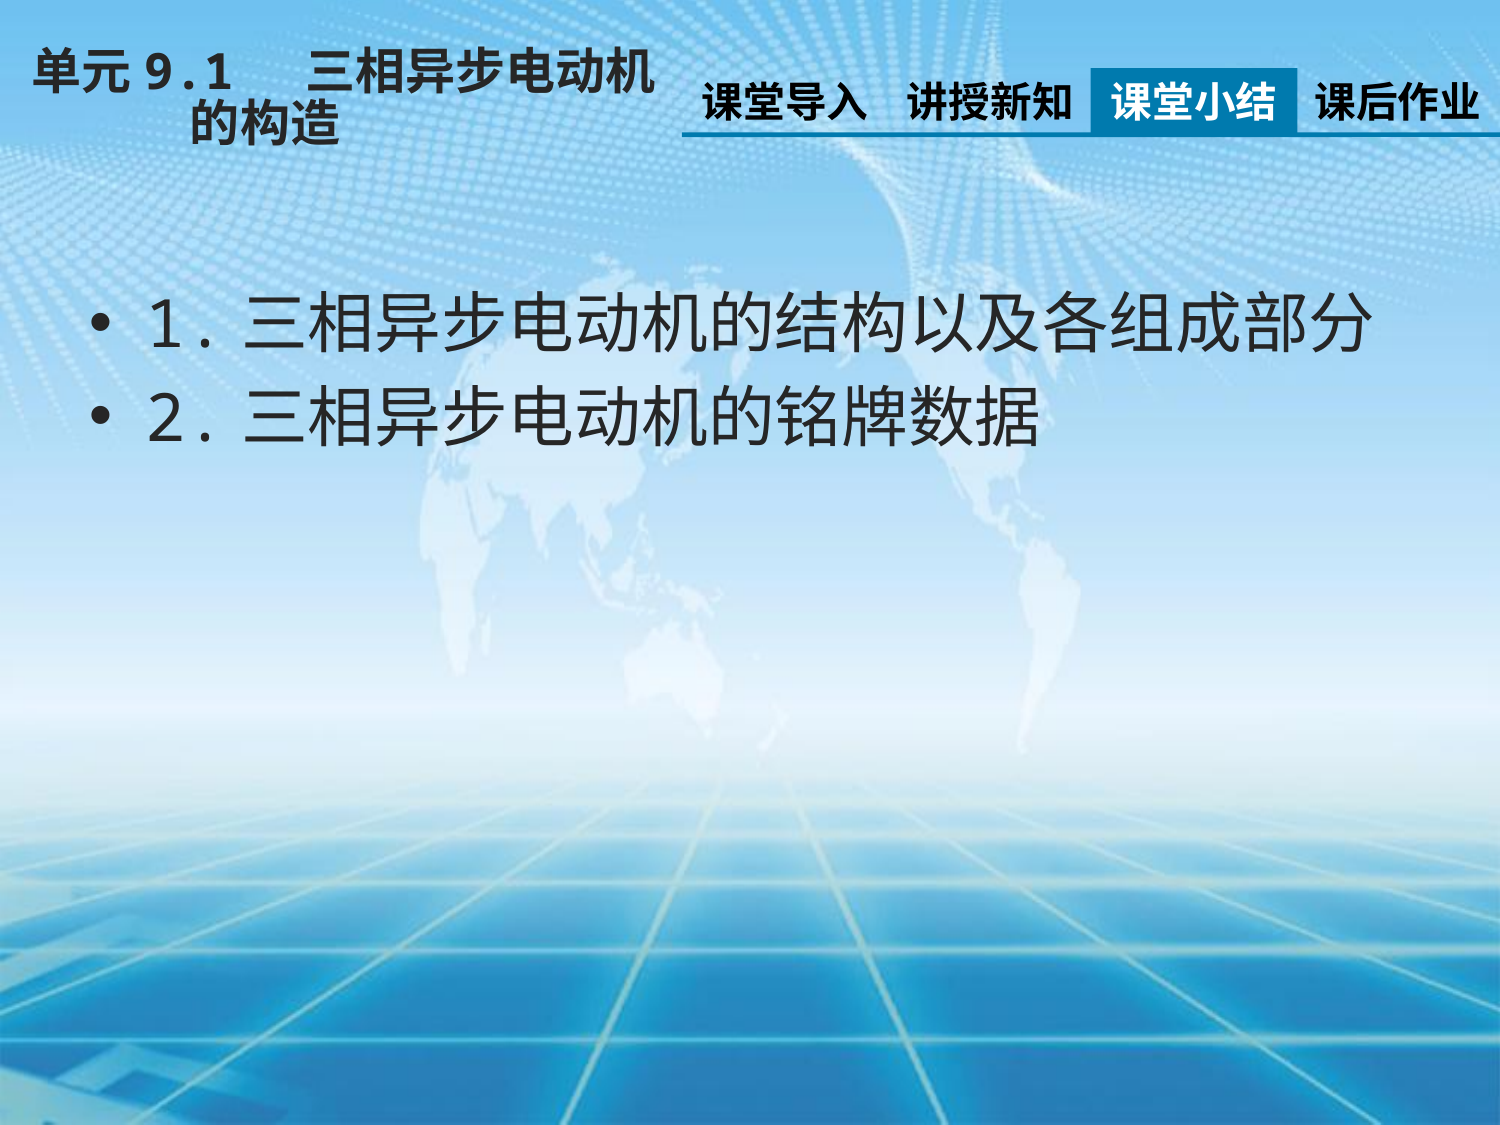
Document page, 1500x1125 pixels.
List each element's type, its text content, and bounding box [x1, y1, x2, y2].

picture [0, 0, 1500, 1125]
text_box 1.三相异步电动机的结构以及各组成部分 2.三相异步电动机的铭牌数据 [74, 273, 1425, 1017]
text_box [16, 39, 1500, 160]
